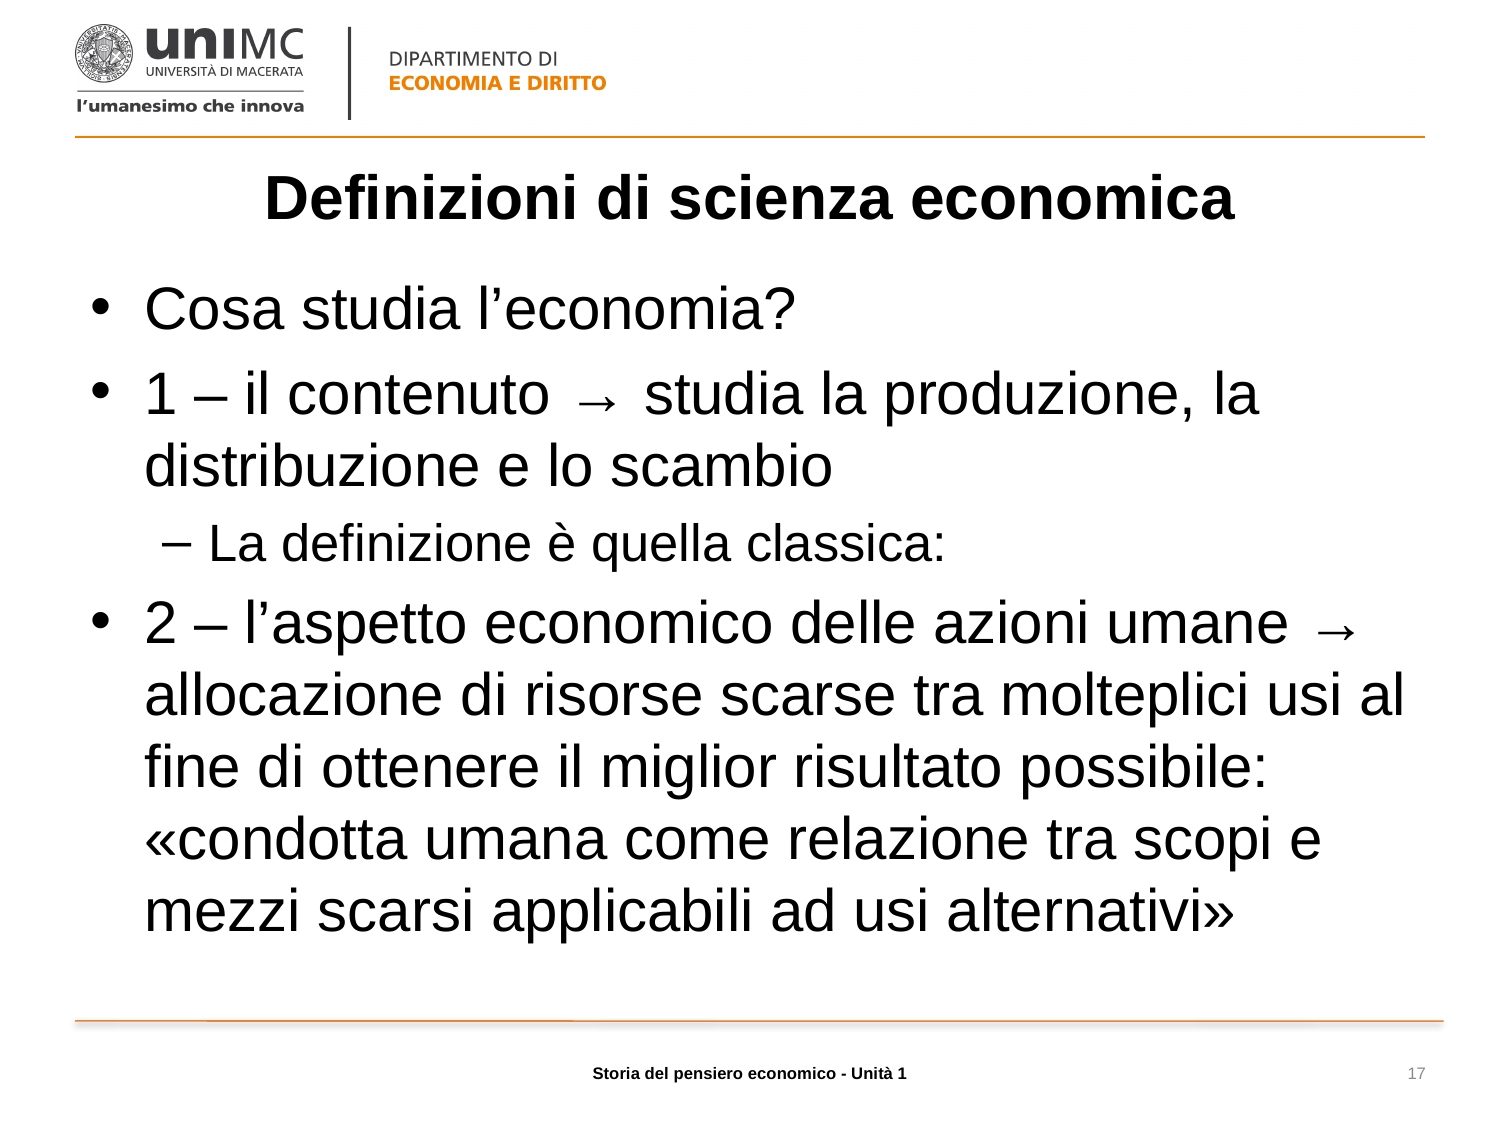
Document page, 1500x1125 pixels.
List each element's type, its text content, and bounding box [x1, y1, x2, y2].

title Definizioni di scienza economica [75, 149, 1425, 241]
footer Storia del pensiero economico - Unità 1 [512, 1042, 988, 1103]
slide_number 17 [1091, 1042, 1442, 1103]
picture [75, 24, 1425, 138]
list Cosa studia l’economia? 1 – il contenuto → studia la produzione, la distribuzione e lo scambio La definizione è quella classica: 2 – l’aspetto economico delle azioni umane → allocazione di risorse scarse tra molteplici usi al fine di ottenere il miglior risultato possibile: «condotta umana come relazione tra scopi e mezzi scarsi applicabili ad usi alternativi» [75, 262, 1425, 1005]
